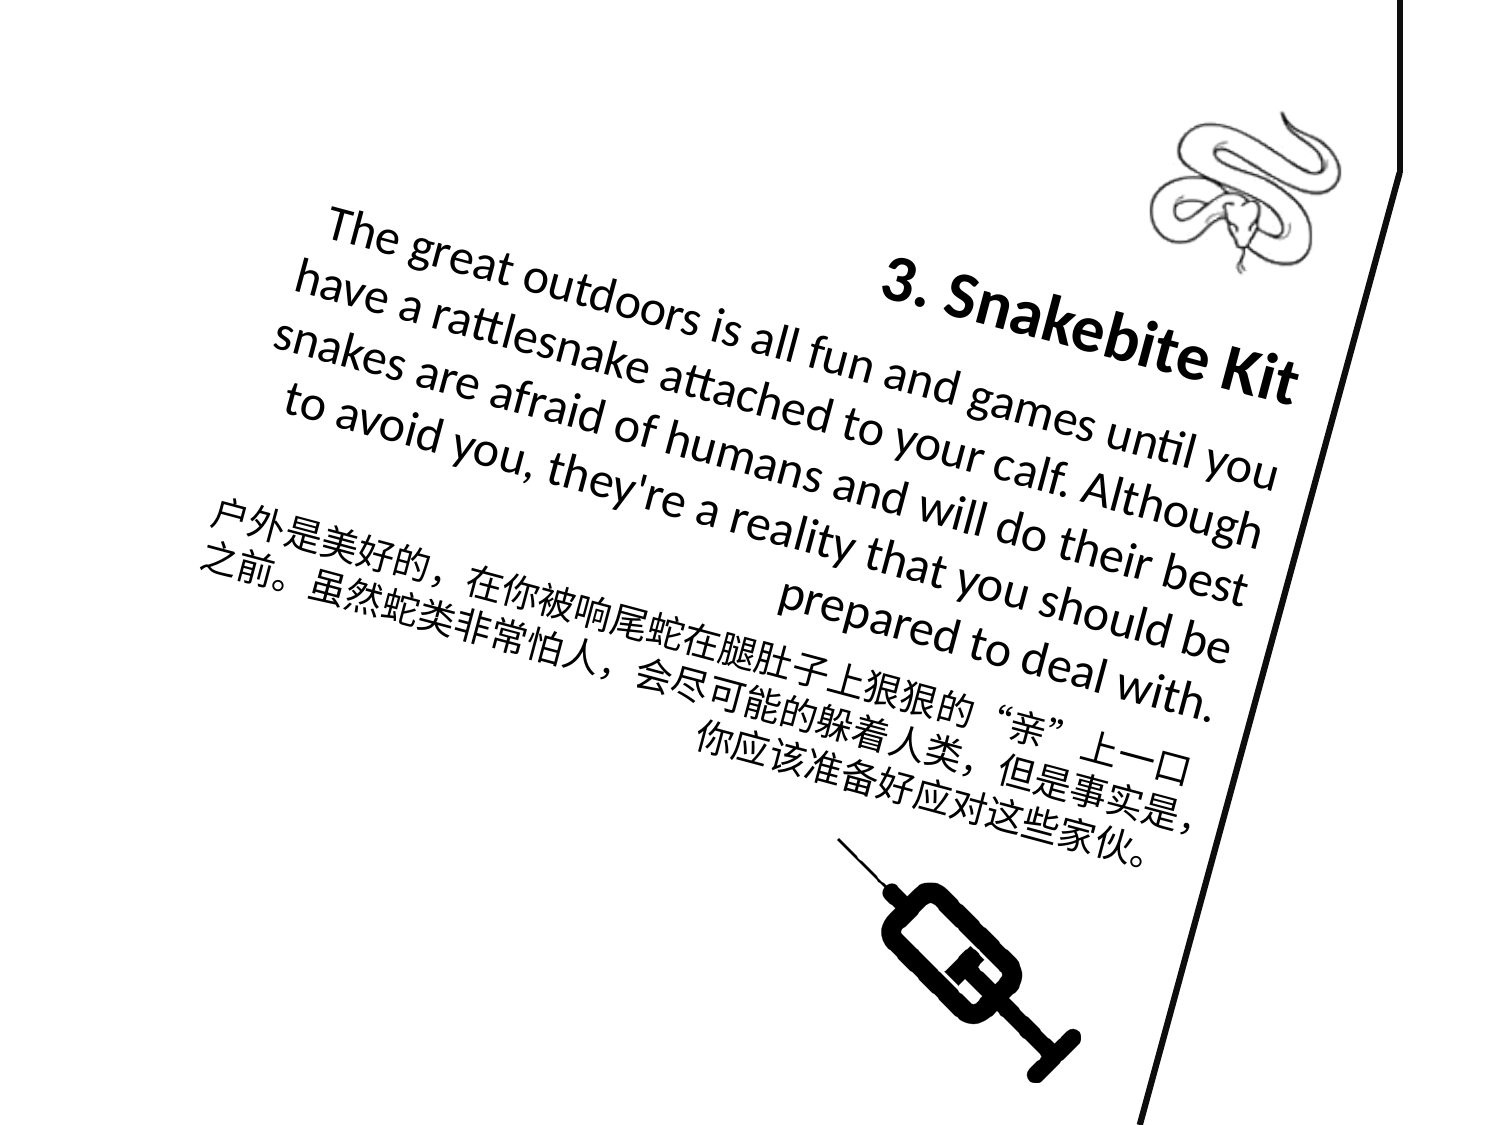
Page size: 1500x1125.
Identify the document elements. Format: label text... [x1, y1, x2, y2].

picture [1104, 66, 1365, 291]
picture [836, 838, 1081, 1083]
text_box The great outdoors is all fun and games until you have a rattlesnake attached to your calf. Although snakes are afraid of humans and will do their best to avoid you, they're a reality that you should be prepared to deal with. [195, 165, 1304, 628]
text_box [793, 518, 1500, 779]
text_box 3. Snakebite Kit [620, 157, 1327, 432]
text_box 户外是美好的，在你被响尾蛇在腿肚子上狠狠的“亲”上一口之前。虽然蛇类非常怕人，会尽可能的躲着人类，但是事实是，你应该准备好应对这些家伙。 [148, 471, 1203, 892]
